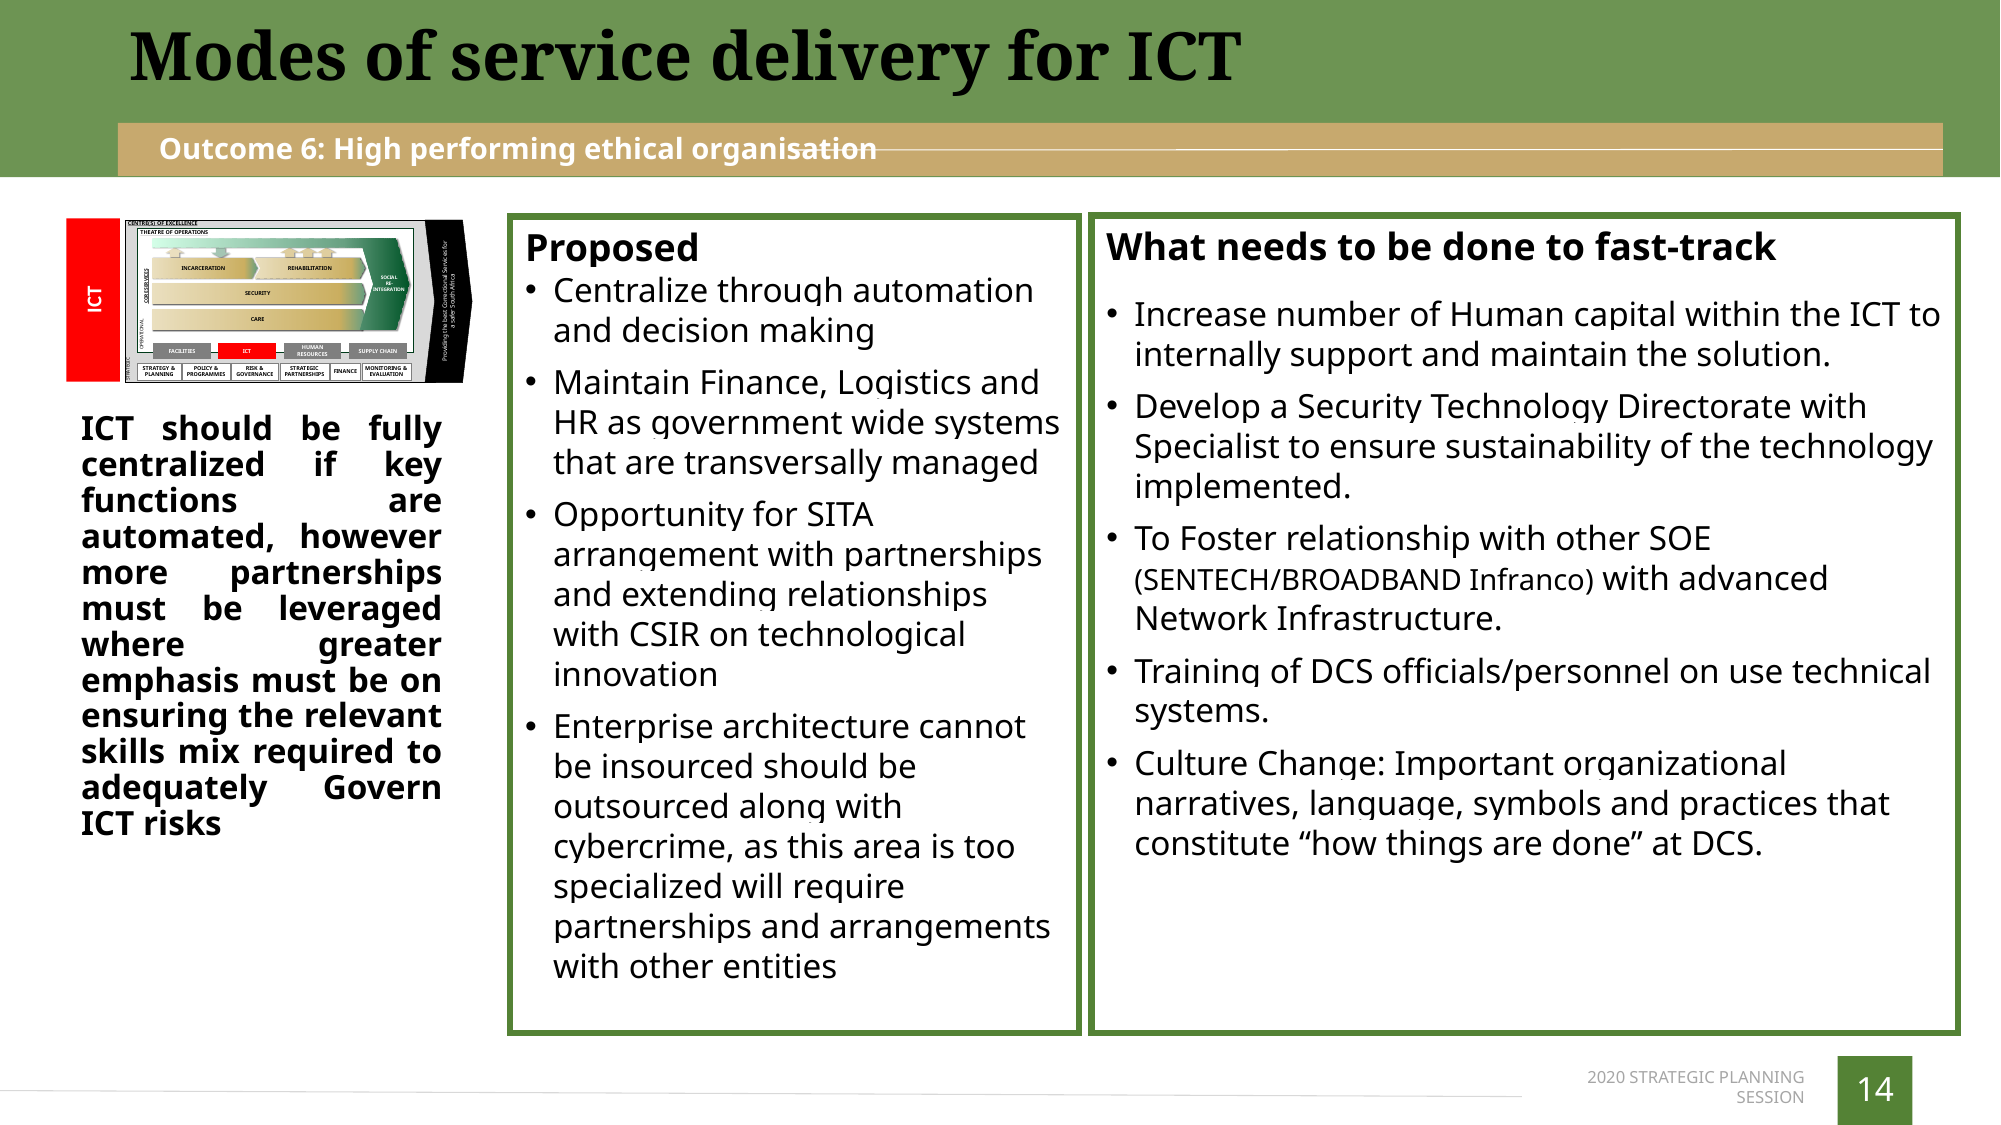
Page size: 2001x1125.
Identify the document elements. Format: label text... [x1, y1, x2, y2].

text_box Proposed Centralize through automation and decision making Maintain Finance, Logistics and HR as government wide systems that are transversally managed Opportunity for SITA arrangement with partnerships and extending relationships with CSIR on technological innovation Enterprise architecture cannot be insourced should be outsourced along with cybercrime, as this area is too specialized will require partnerships and arrangements with other entities [510, 216, 1079, 1033]
text_box ICT should be fully centralized if key functions are automated, however more partnerships must be leveraged where greater emphasis must be on ensuring the relevant skills mix required to adequately Govern ICT risks [66, 404, 458, 851]
picture [119, 218, 473, 384]
title Modes of service delivery for ICT [129, 23, 1865, 112]
text_box ICT [65, 217, 121, 383]
text_box What needs to be done to fast-track Increase number of Human capital within the ICT to internally support and maintain the solution. Develop a Security Technology Directorate with Specialist to ensure sustainability of the technology implemented. To Foster relationship with other SOE (SENTECH/BROADBAND Infranco) with advanced Network Infrastructure. Training of DCS officials/personnel on use technical systems. Culture Change: Important organizational narratives, language, symbols and practices that constitute “how things are done” at DCS. [1091, 215, 1959, 1034]
text_box Outcome 6: High performing ethical organisation [158, 130, 1286, 166]
